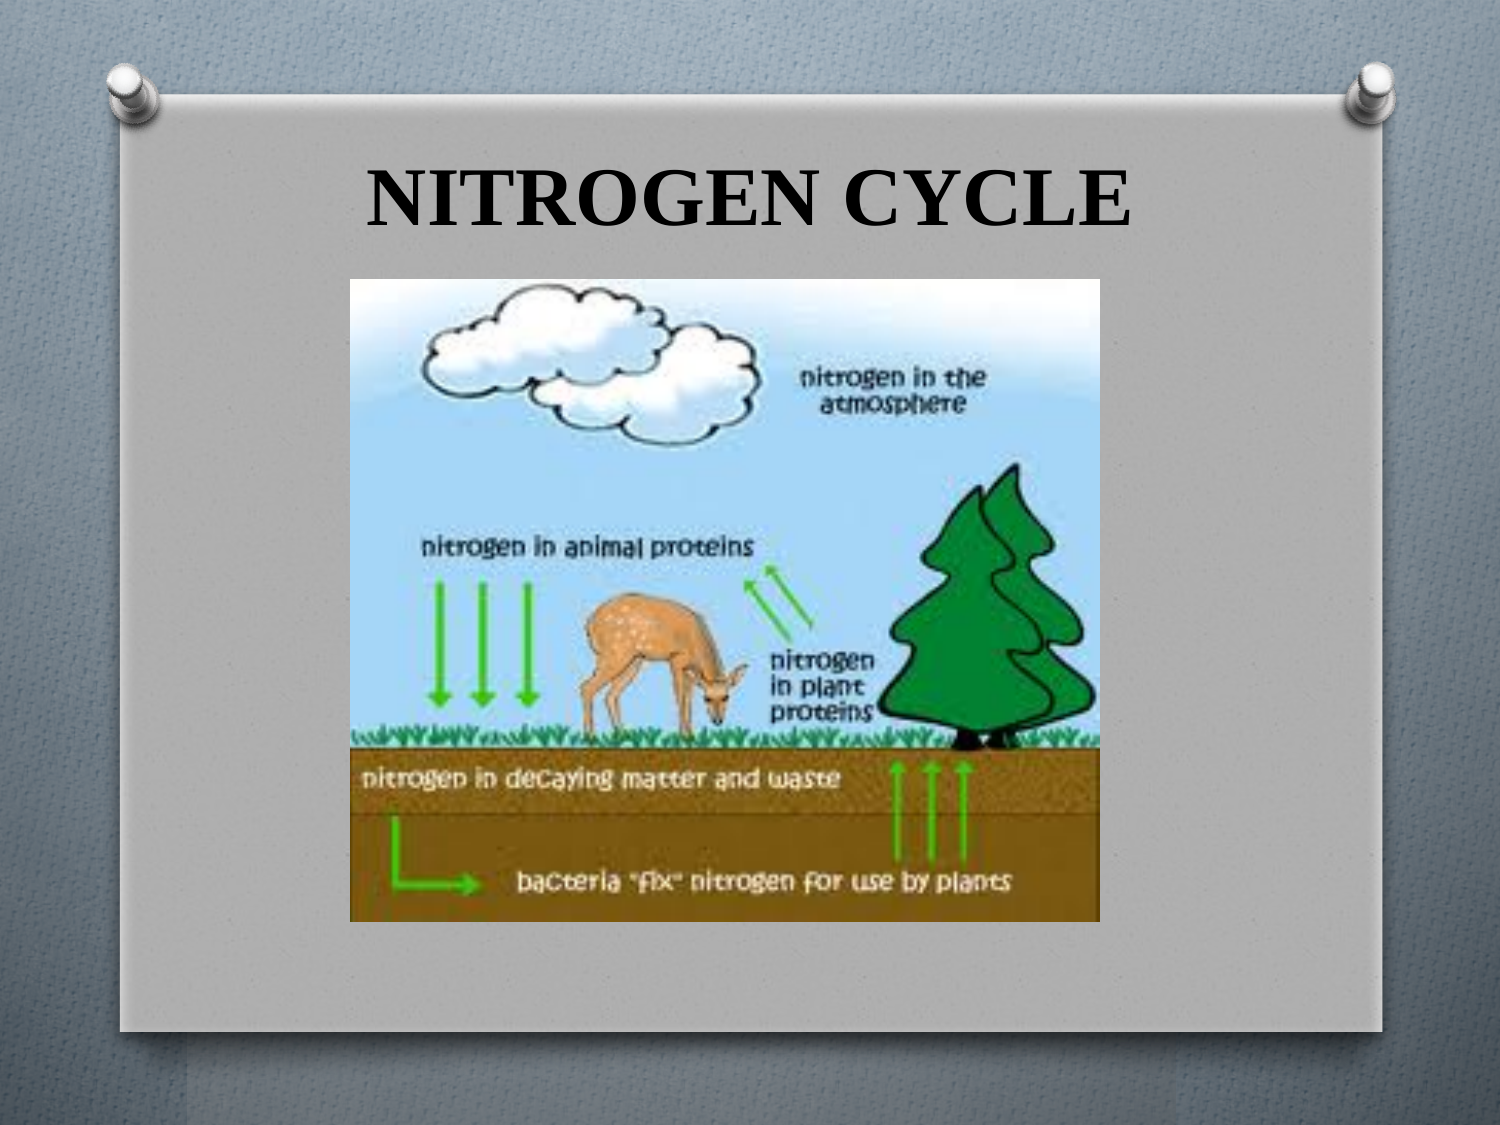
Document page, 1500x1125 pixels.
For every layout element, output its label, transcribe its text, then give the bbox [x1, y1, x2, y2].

picture [75, 29, 198, 153]
picture [1317, 35, 1439, 156]
title NITROGEN CYCLE [179, 134, 1323, 250]
picture [349, 279, 1101, 922]
